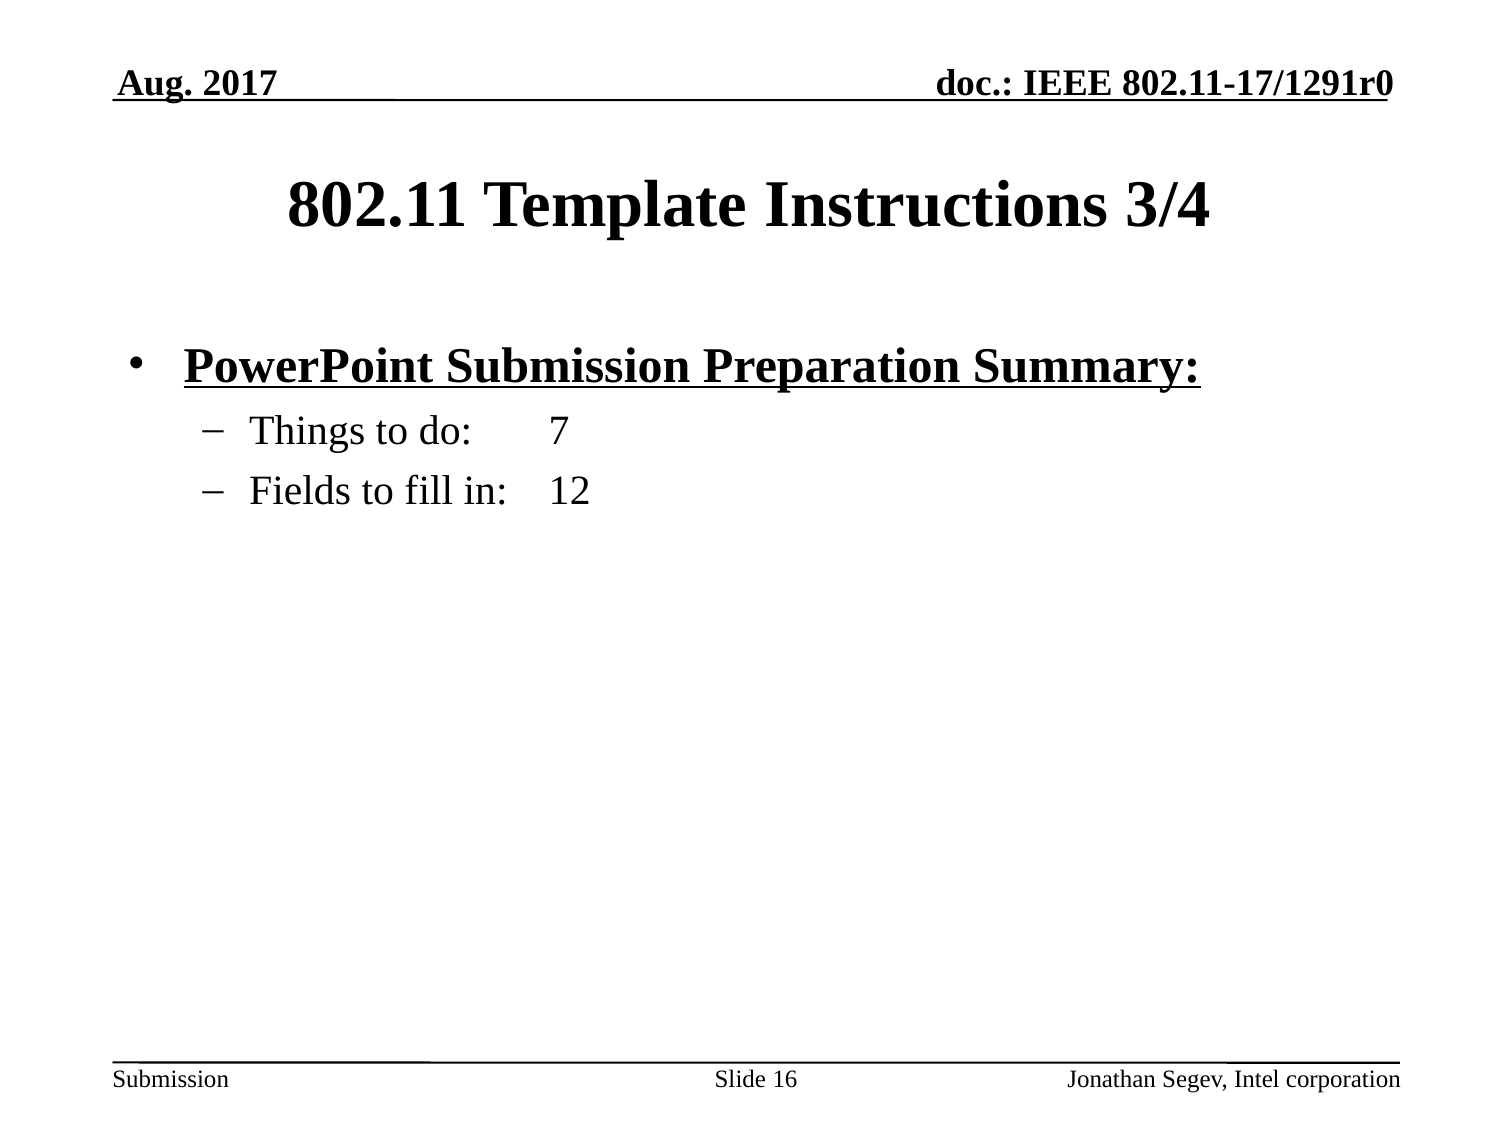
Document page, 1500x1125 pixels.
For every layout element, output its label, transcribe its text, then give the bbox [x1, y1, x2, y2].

slide_number Slide 16 [712, 1061, 800, 1123]
title 802.11 Template Instructions 3/4 [112, 112, 1388, 288]
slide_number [116, 58, 507, 104]
list PowerPoint Submission Preparation Summary: Things to do: 7 Fields to fill in: 12 [112, 324, 1388, 1001]
footer Jonathan Segev, Intel corporation [1066, 1061, 1402, 1093]
